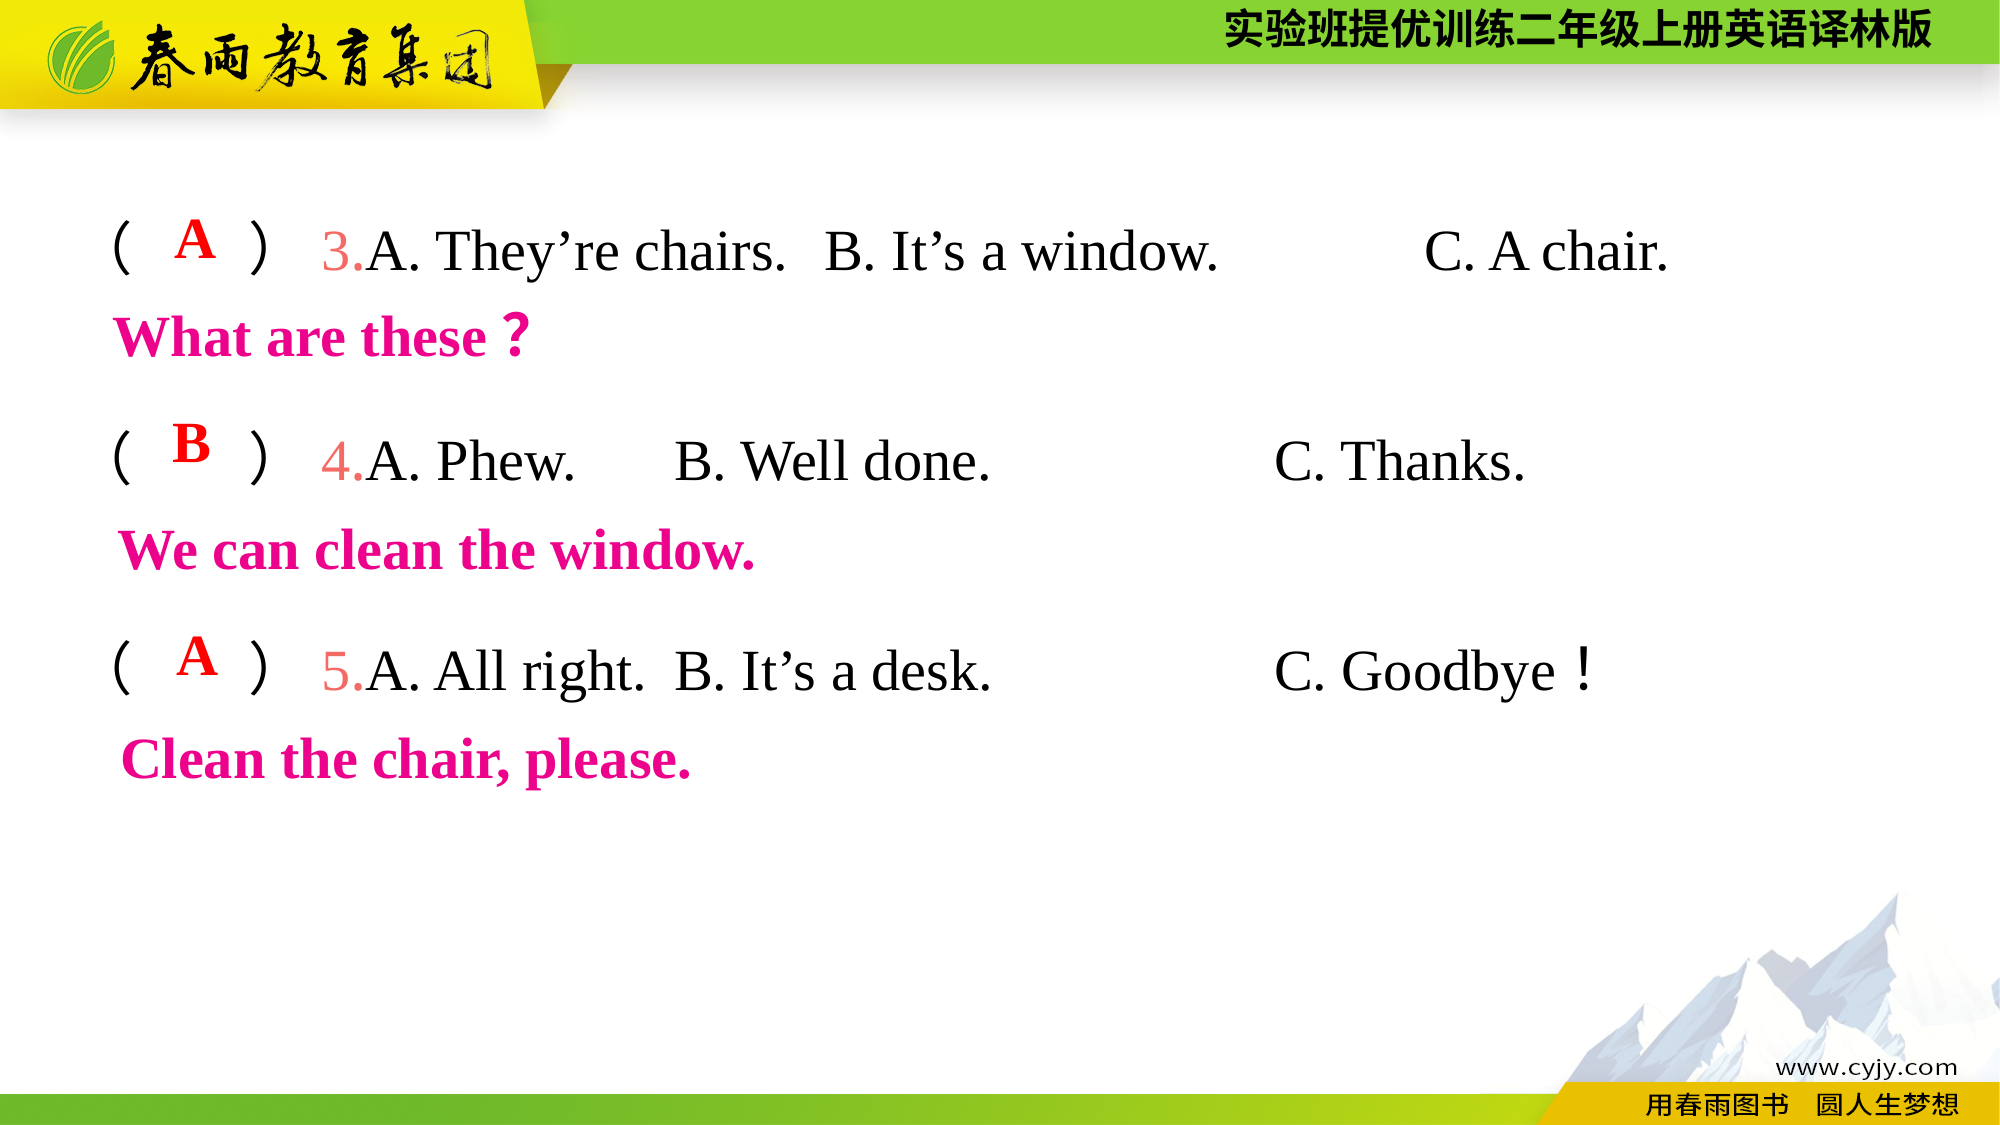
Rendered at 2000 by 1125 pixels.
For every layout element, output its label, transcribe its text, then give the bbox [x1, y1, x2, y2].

text_box Clean the chair, please. [105, 712, 708, 798]
text_box B [142, 397, 226, 482]
text_box A [161, 609, 234, 695]
list （ ）3.A. They’re chairs. B. It’s a window. C. A chair. （ ）4.A. Phew. B. Well done. C. Thanks. （ ）5.A. All right. B. It’s a desk. C. Goodbye！ [59, 169, 1944, 715]
text_box What are these？ [97, 290, 575, 376]
text_box A [160, 193, 244, 278]
text_box We can clean the window. [102, 503, 772, 589]
picture [0, 0, 2000, 1125]
